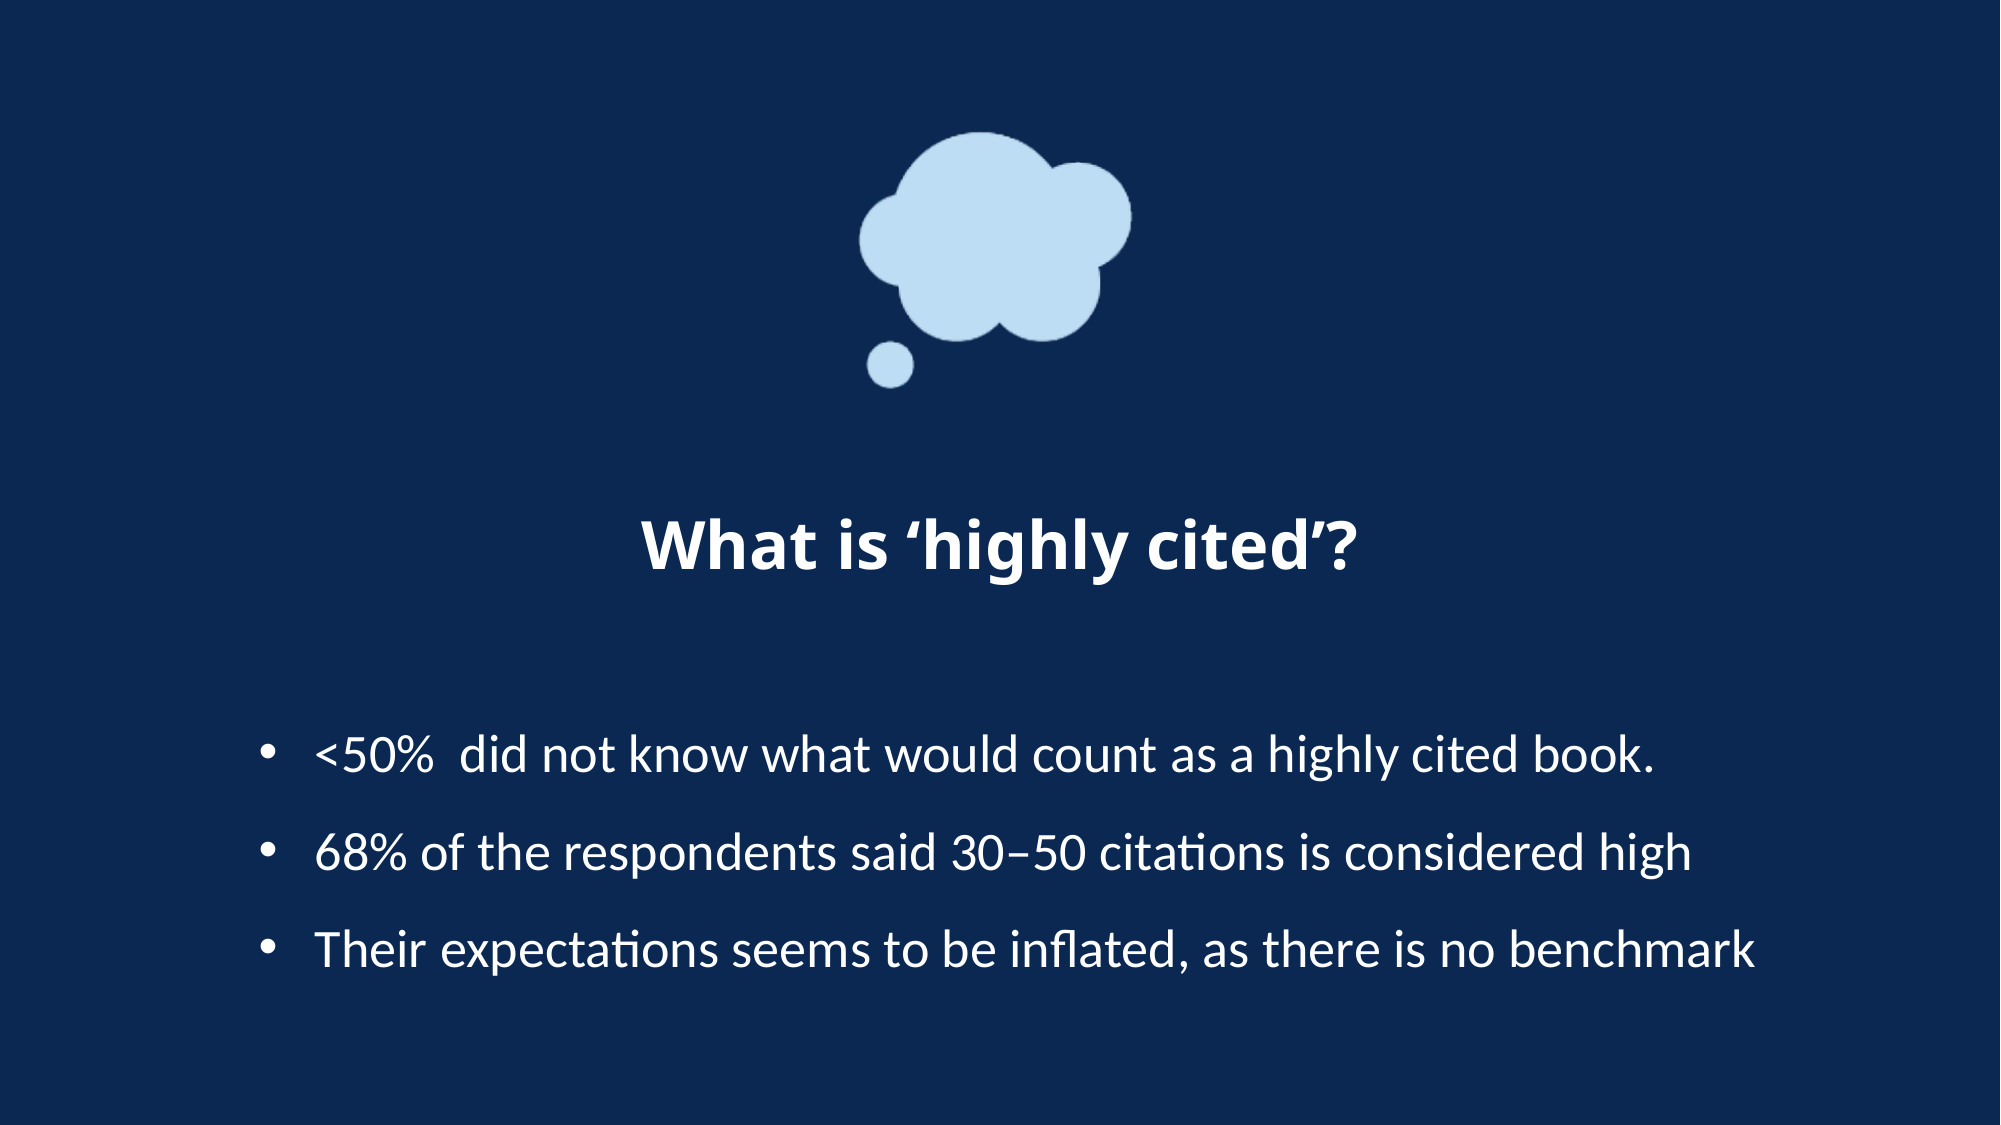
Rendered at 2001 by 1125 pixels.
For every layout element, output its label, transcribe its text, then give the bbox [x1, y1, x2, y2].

text_box What is ‘highly cited’? [0, 495, 2000, 591]
picture [852, 116, 1148, 412]
text_box <50% did not know what would count as a highly cited book. 68% of the respondents said 30–50 citations is considered high Their expectations seems to be inflated, as there is no benchmark [243, 678, 1873, 986]
